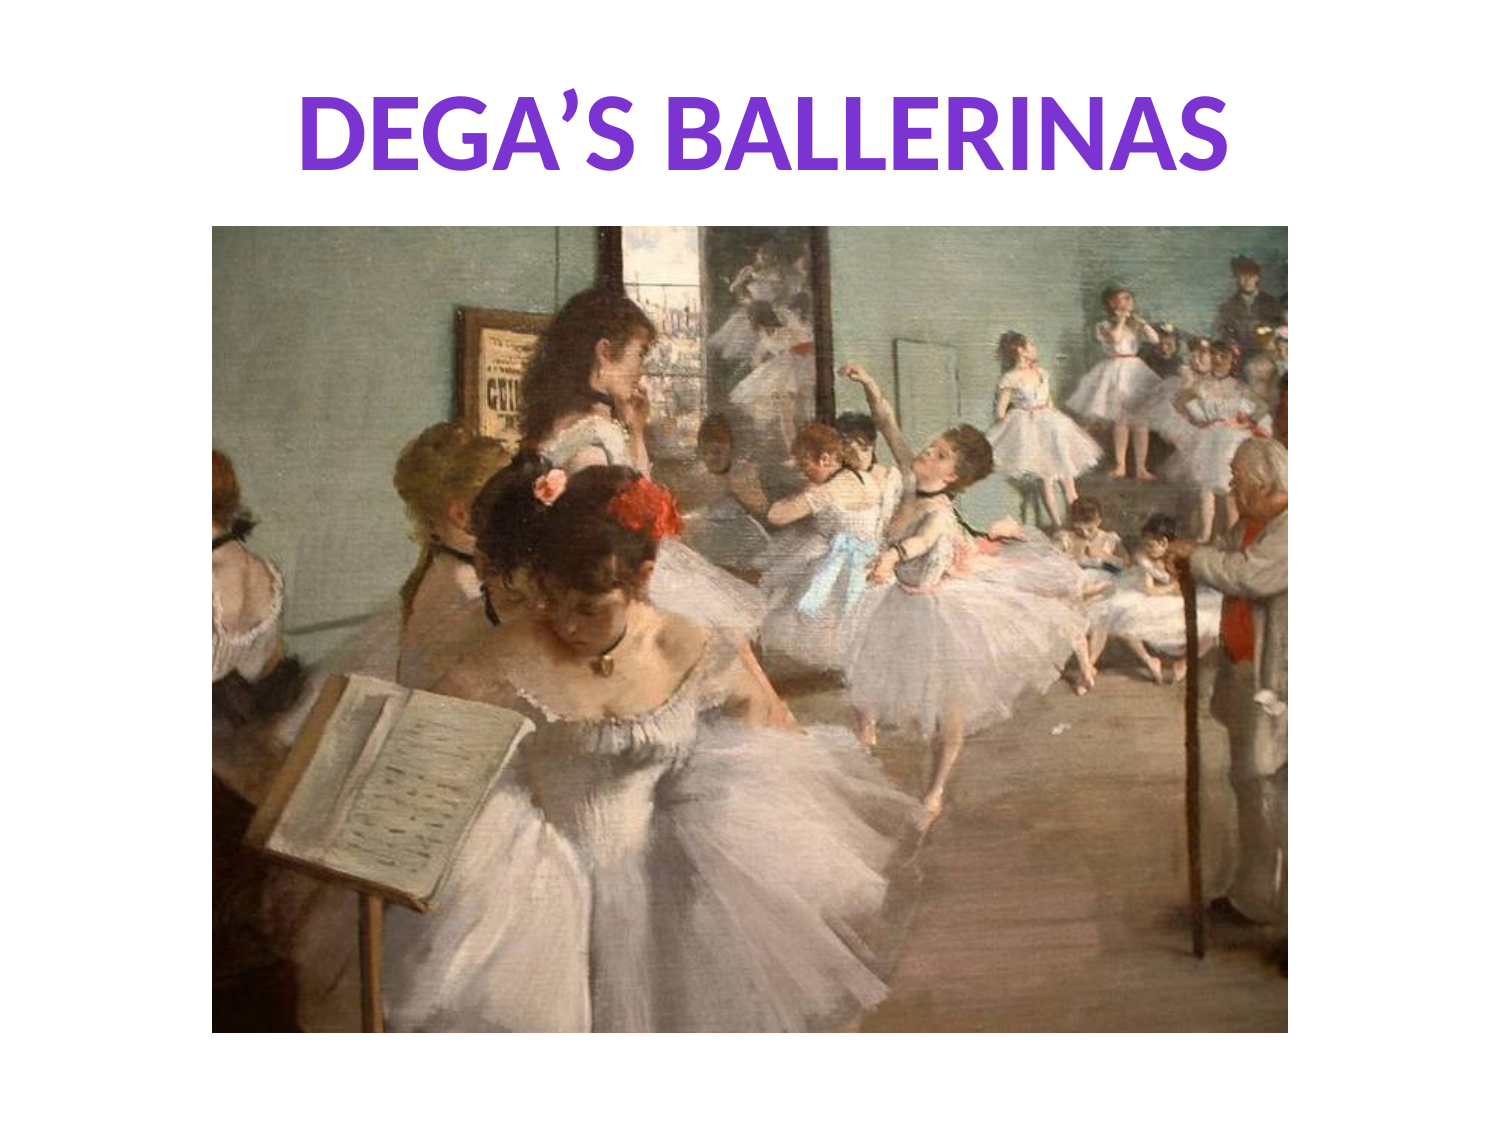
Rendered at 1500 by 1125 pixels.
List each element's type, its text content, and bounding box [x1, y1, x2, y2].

picture [212, 226, 1288, 1033]
text_box Dega’s Ballerinas [281, 49, 1248, 200]
